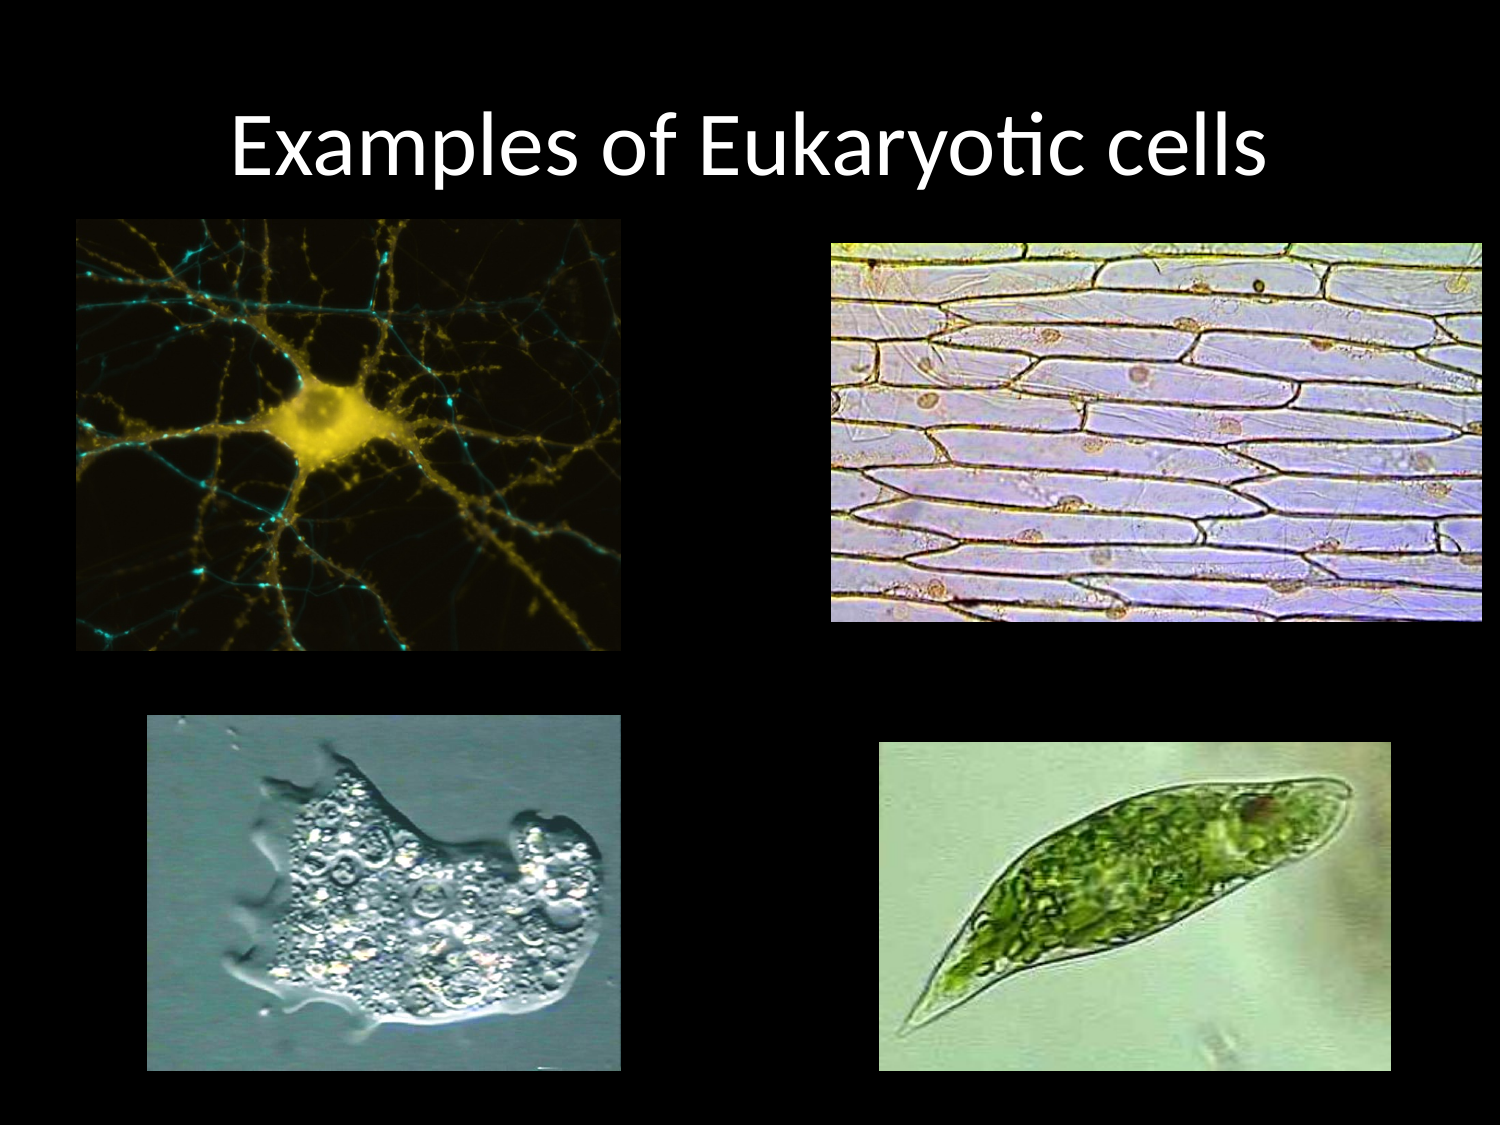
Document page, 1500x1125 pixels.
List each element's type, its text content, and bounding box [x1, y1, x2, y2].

picture [147, 715, 621, 1071]
picture [831, 243, 1483, 622]
picture [76, 219, 621, 651]
picture [879, 741, 1392, 1071]
title Examples of Eukaryotic cells [75, 45, 1425, 233]
